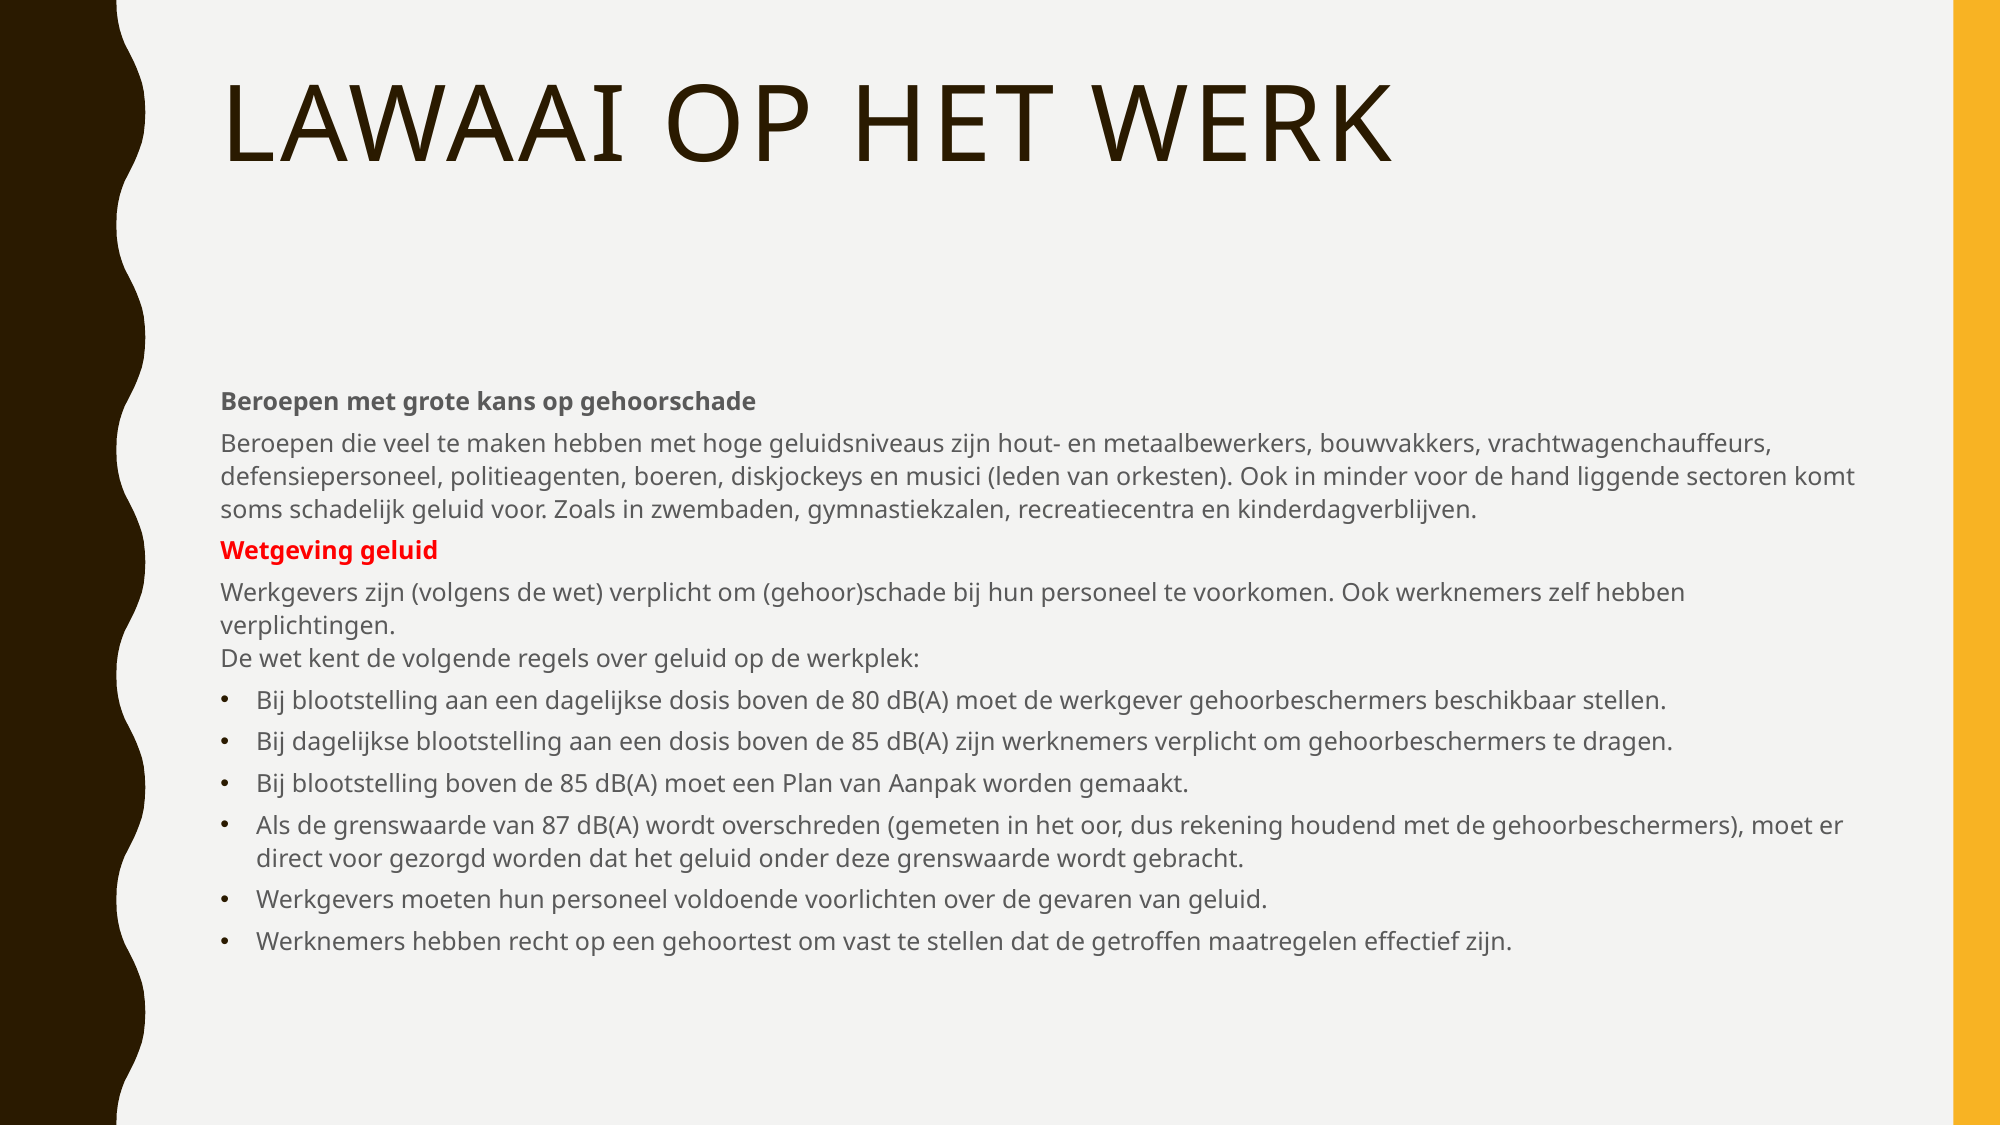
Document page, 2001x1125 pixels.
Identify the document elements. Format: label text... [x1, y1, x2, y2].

title Lawaai op het werk [205, 62, 1875, 308]
list Beroepen met grote kans op gehoorschade Beroepen die veel te maken hebben met hoge geluidsniveaus zijn hout- en metaalbewerkers, bouwvakkers, vrachtwagenchauffeurs, defensiepersoneel, politieagenten, boeren, diskjockeys en musici (leden van orkesten). Ook in minder voor de hand liggende sectoren komt soms schadelijk geluid voor. Zoals in zwembaden, gymnastiekzalen, recreatiecentra en kinderdagverblijven. Wetgeving geluid Werkgevers zijn (volgens de wet) verplicht om (gehoor)schade bij hun personeel te voorkomen. Ook werknemers zelf hebben verplichtingen. De wet kent de volgende regels over geluid op de werkplek: Bij blootstelling aan een dagelijkse dosis boven de 80 dB(A) moet de werkgever gehoorbeschermers beschikbaar stellen. Bij dagelijkse blootstelling aan een dosis boven de 85 dB(A) zijn werknemers verplicht om gehoorbeschermers te dragen. Bij blootstelling boven de 85 dB(A) moet een Plan van Aanpak worden gemaakt. Als de grenswaarde van 87 dB(A) wordt overschreden (gemeten in het oor, dus rekening houdend met de gehoorbeschermers), moet er direct voor gezorgd worden dat het geluid onder deze grenswaarde wordt gebracht. Werkgevers moeten hun personeel voldoende voorlichten over de gevaren van geluid. Werknemers hebben recht op een gehoortest om vast te stellen dat de getroffen maatregelen effectief zijn. [205, 375, 1875, 965]
